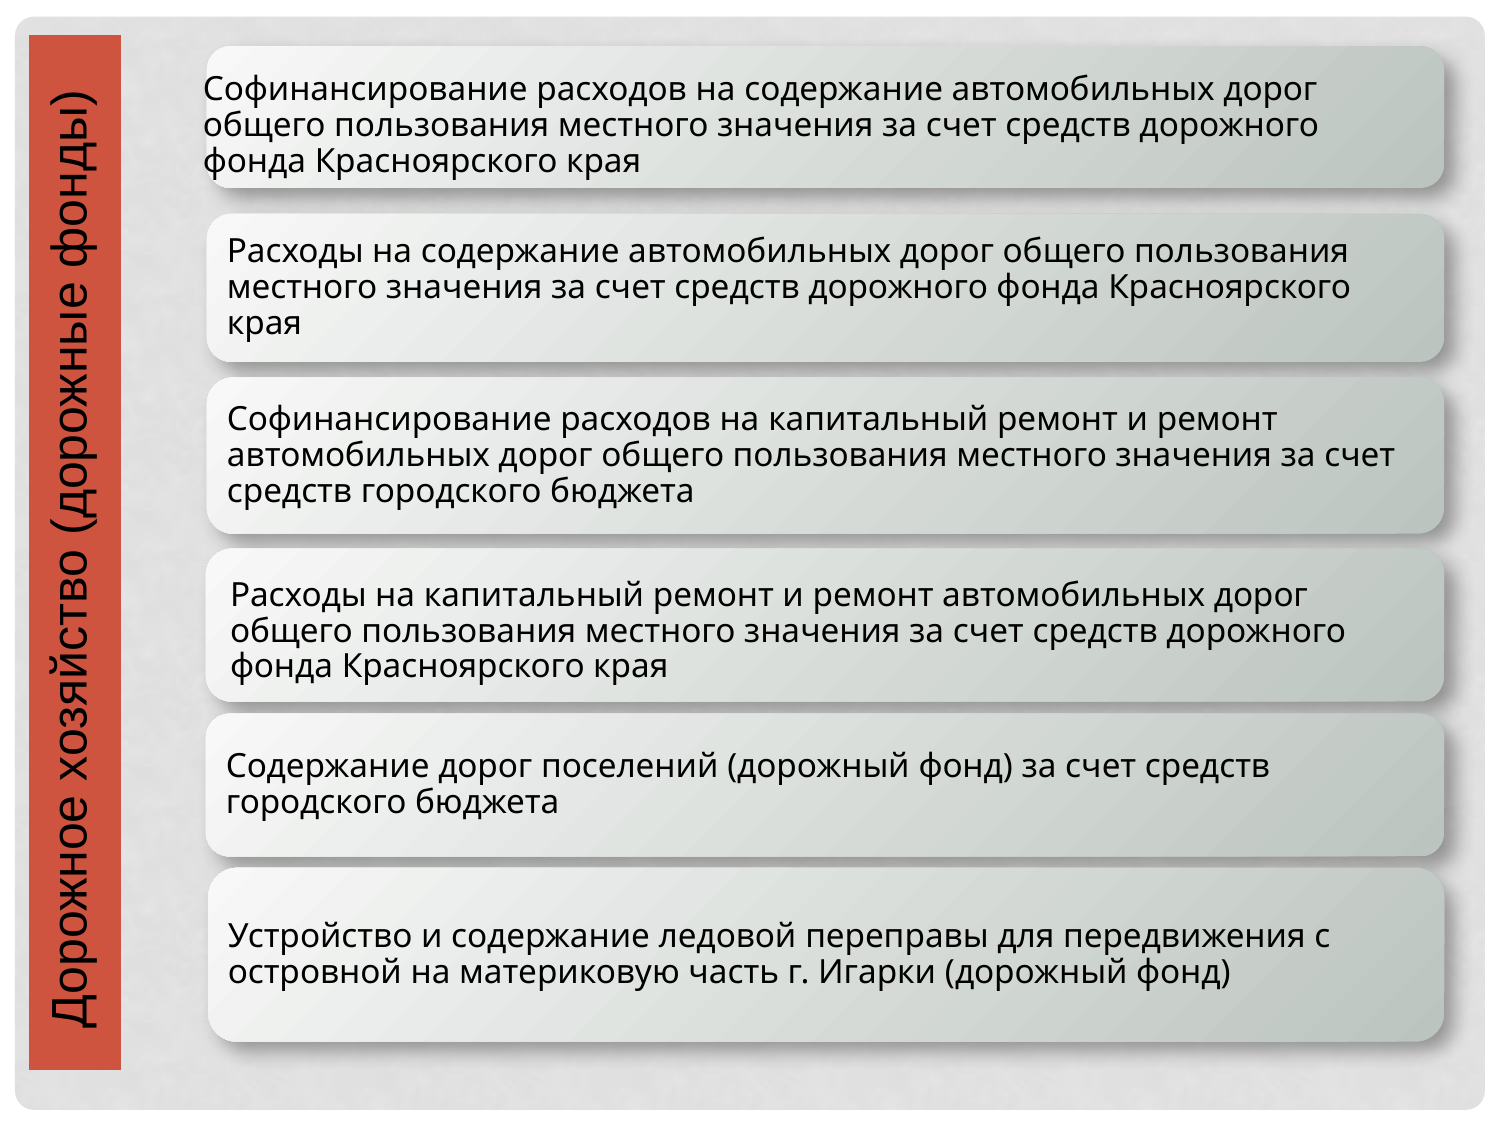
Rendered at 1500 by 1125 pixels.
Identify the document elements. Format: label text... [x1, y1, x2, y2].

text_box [206, 377, 1445, 534]
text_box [205, 548, 1445, 713]
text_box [206, 213, 1445, 363]
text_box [207, 867, 1445, 1042]
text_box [193, 45, 1445, 194]
text_box Дорожное хозяйство (дорожные фонды) [29, 35, 121, 1070]
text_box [205, 713, 1445, 857]
